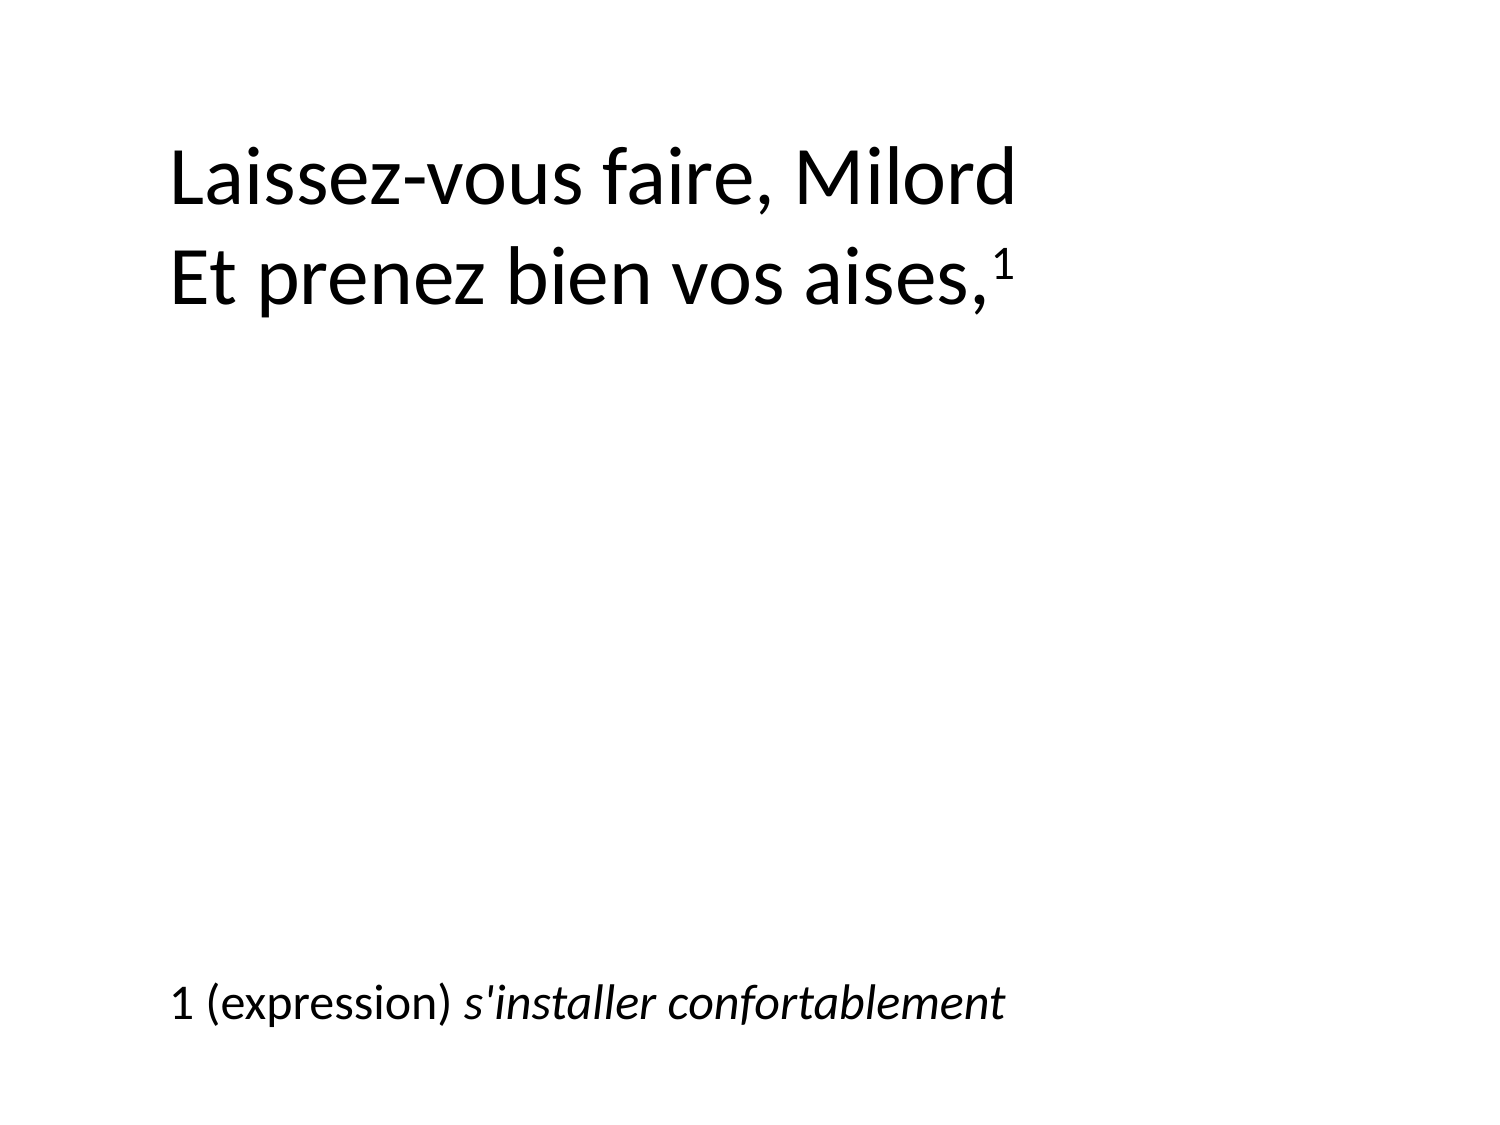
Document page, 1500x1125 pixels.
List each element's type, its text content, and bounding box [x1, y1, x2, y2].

text_box Laissez-vous faire, Milord Et prenez bien vos aises,1 [154, 114, 1035, 429]
text_box 1 (expression) s'installer confortablement [154, 962, 1022, 1038]
